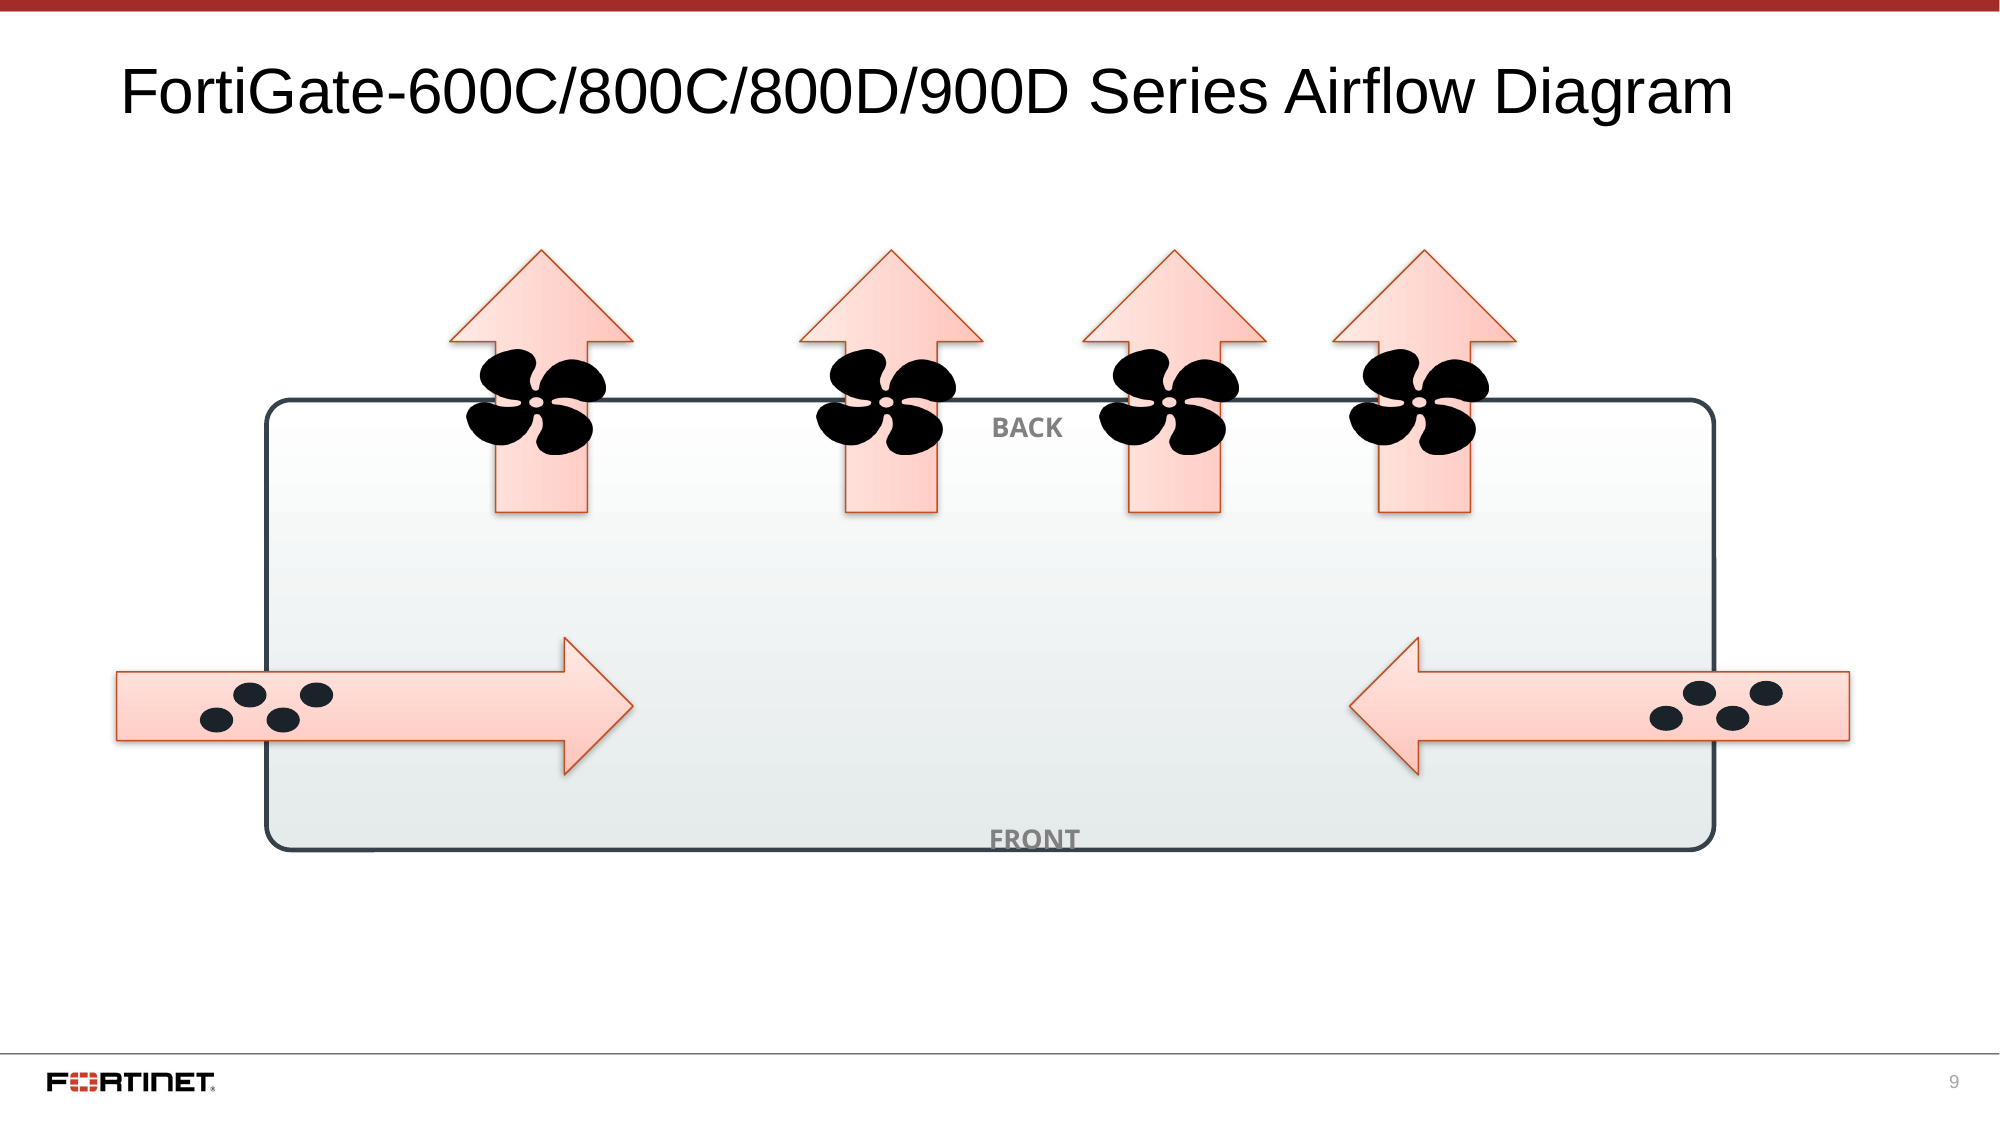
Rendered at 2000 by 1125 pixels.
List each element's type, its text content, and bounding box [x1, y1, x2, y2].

text_box BACK [971, 399, 1084, 453]
text_box [1082, 249, 1267, 348]
text_box [115, 671, 236, 742]
text_box [297, 636, 634, 776]
text_box [1377, 463, 1472, 514]
text_box [1349, 636, 1685, 776]
text_box [1332, 249, 1517, 348]
text_box [1128, 463, 1222, 514]
text_box [449, 249, 634, 348]
text_box [1747, 671, 1851, 742]
title FortiGate-600C/800C/800D/900D Series Airflow Diagram [99, 45, 1900, 138]
picture [0, 0, 2000, 1125]
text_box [1690, 638, 1742, 773]
text_box [799, 249, 984, 348]
text_box [494, 463, 589, 514]
text_box FRONT [968, 812, 1101, 865]
text_box [844, 463, 938, 514]
text_box [266, 399, 1714, 850]
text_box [241, 640, 292, 775]
